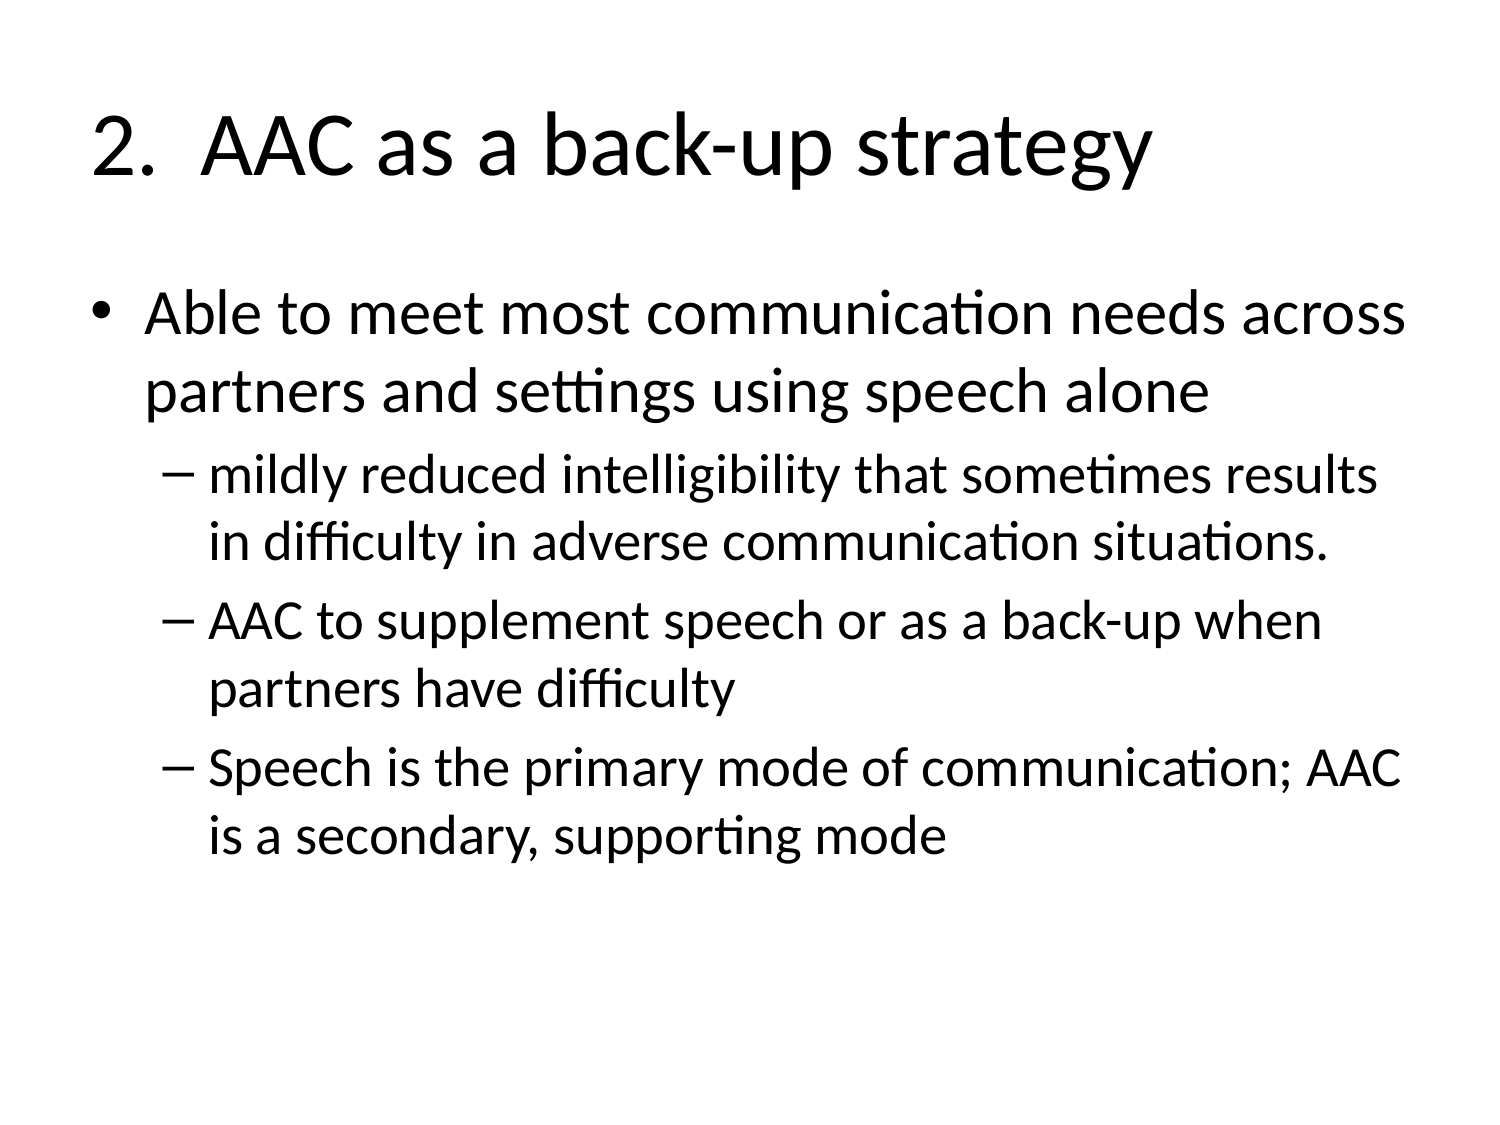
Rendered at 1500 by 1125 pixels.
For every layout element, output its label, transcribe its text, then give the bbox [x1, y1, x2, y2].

list Able to meet most communication needs across partners and settings using speech alone mildly reduced intelligibility that sometimes results in difficulty in adverse communication situations. AAC to supplement speech or as a back-up when partners have difficulty Speech is the primary mode of communication; AAC is a secondary, supporting mode [75, 262, 1425, 1005]
title 2. AAC as a back-up strategy [75, 45, 1425, 233]
